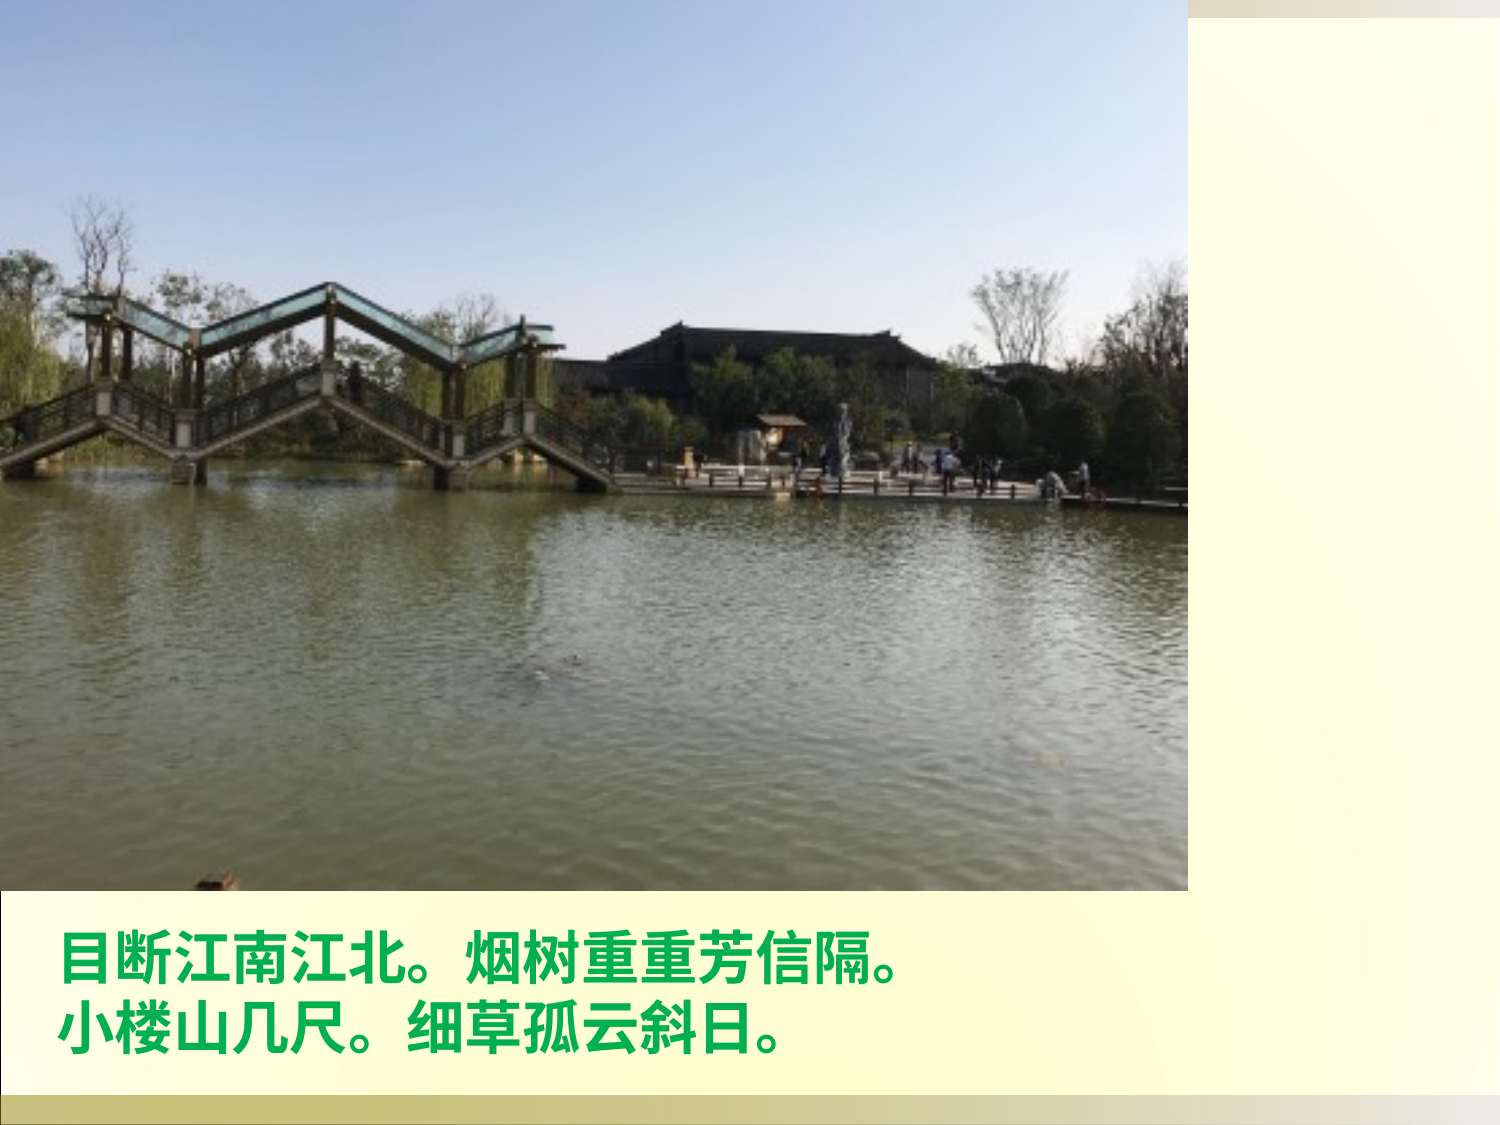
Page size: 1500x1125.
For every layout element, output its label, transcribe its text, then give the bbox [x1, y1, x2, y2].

text_box 目断江南江北。烟树重重芳信隔。 小楼山几尺。细草孤云斜日。 [42, 913, 946, 1069]
picture [0, 0, 1500, 1095]
